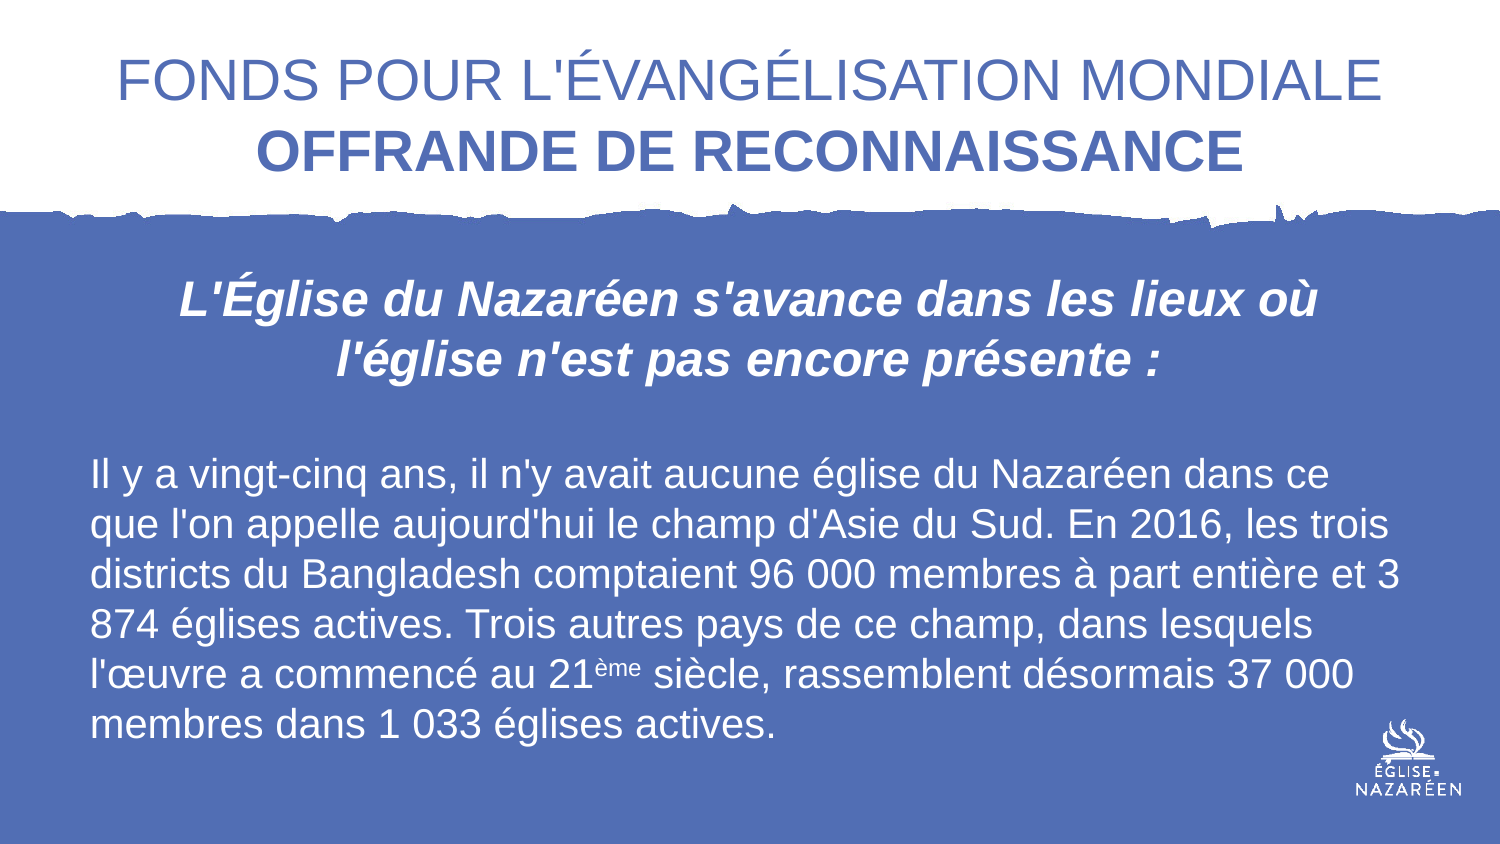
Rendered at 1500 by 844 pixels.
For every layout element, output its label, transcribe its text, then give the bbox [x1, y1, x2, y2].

text_box L'Église du Nazaréen s'avance dans les lieux où l'église n'est pas encore présente : Il y a vingt-cinq ans, il n'y avait aucune église du Nazaréen dans ce que l'on appelle aujourd'hui le champ d'Asie du Sud. En 2016, les trois districts du Bangladesh comptaient 96 000 membres à part entière et 3 874 églises actives. Trois autres pays de ce champ, dans lesquels l'œuvre a commencé au 21ème siècle, rassemblent désormais 37 000 membres dans 1 033 églises actives. [74, 259, 1425, 755]
text_box Fonds pour l'évangélisation mondiale Offrande de reconnaissance [12, 34, 1488, 191]
picture [0, 0, 1500, 844]
